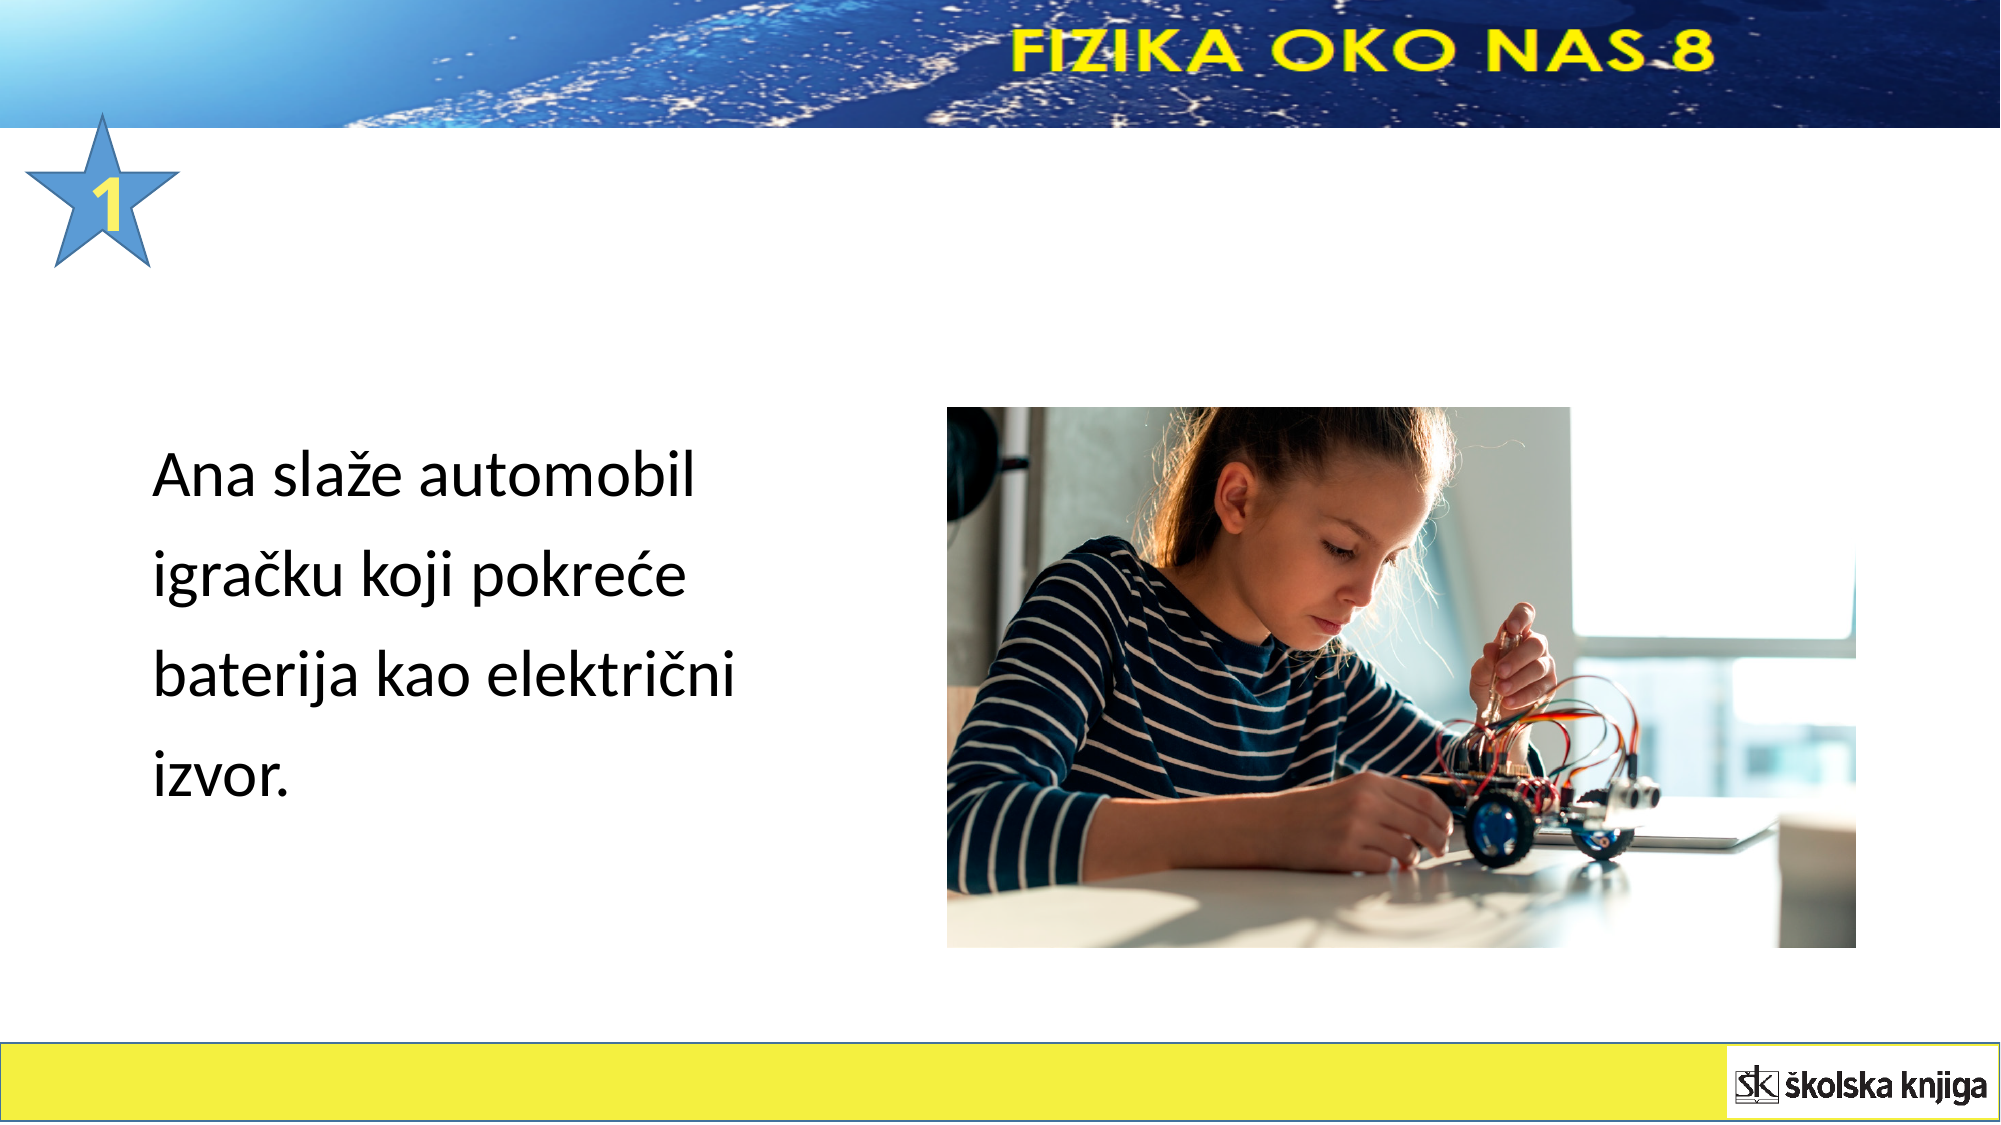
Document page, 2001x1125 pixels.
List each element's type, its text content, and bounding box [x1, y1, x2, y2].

picture [947, 407, 1856, 948]
list Ana slaže automobil igračku koji pokreće baterija kao električni izvor. [137, 405, 902, 1014]
picture [0, 0, 2000, 128]
text_box 1 [24, 111, 181, 269]
picture [1727, 1046, 1998, 1118]
